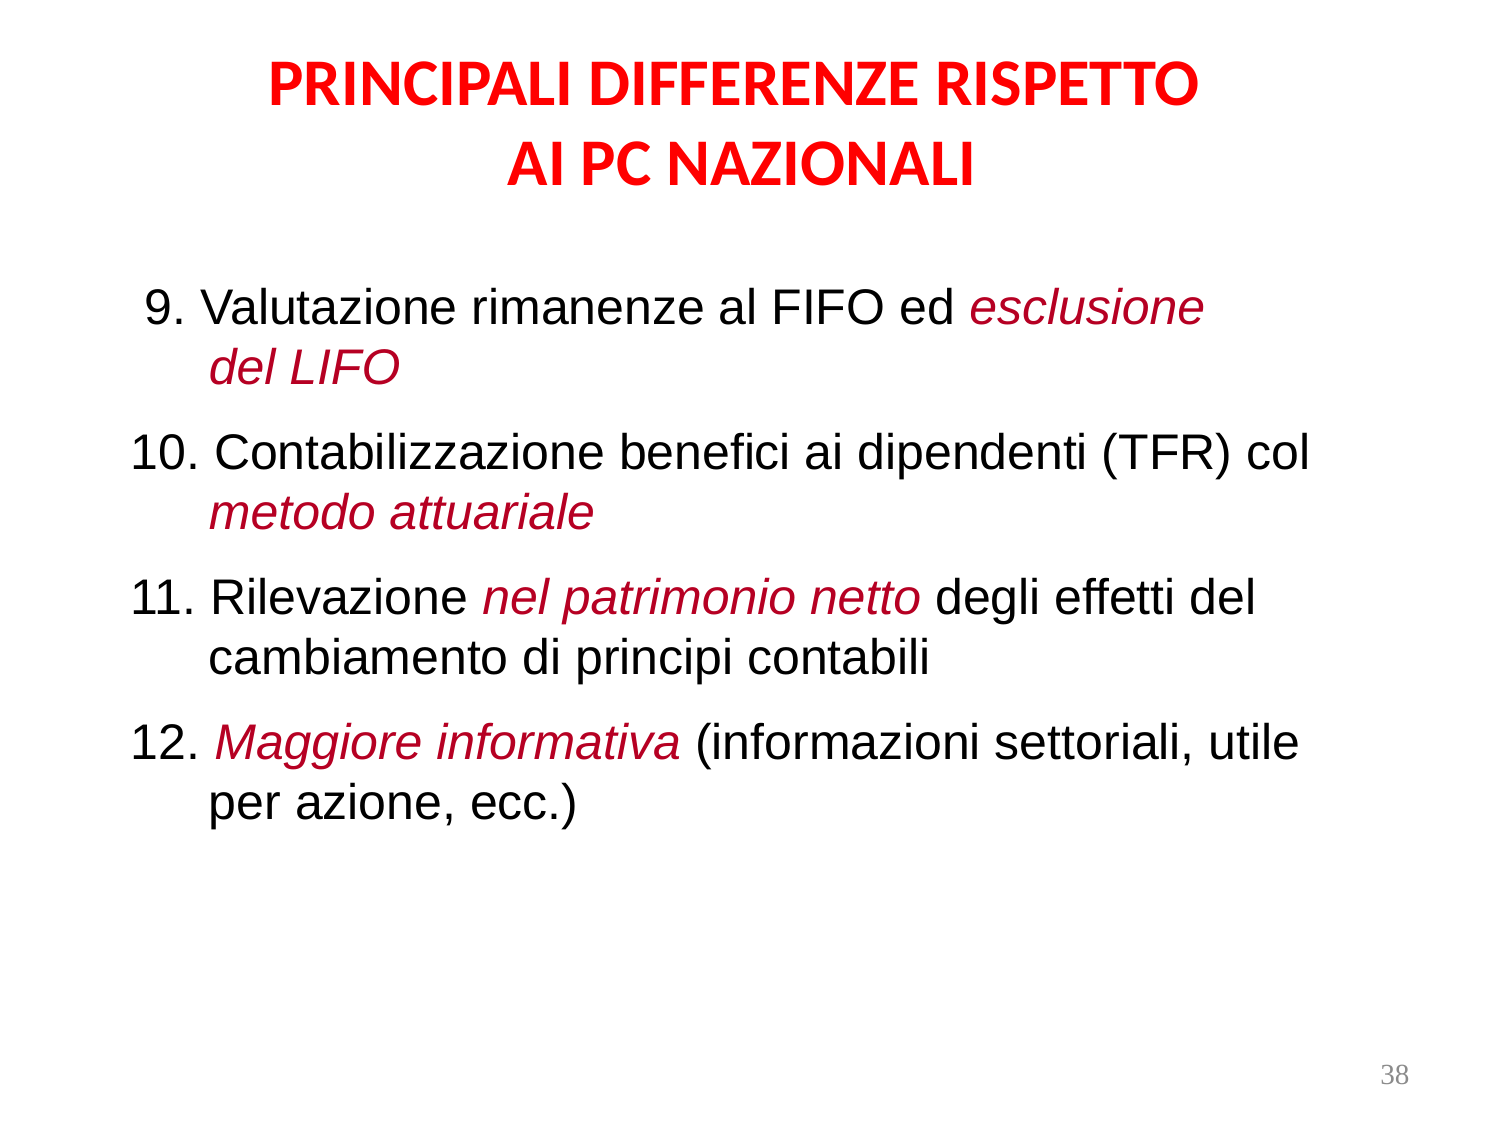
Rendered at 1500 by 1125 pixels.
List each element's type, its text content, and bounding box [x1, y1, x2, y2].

slide_number 38 [1074, 1042, 1425, 1103]
list 9. Valutazione rimanenze al FIFO ed esclusione del LIFO 10. Contabilizzazione benefici ai dipendenti (TFR) col metodo attuariale 11. Rilevazione nel patrimonio netto degli effetti del cambiamento di principi contabili 12. Maggiore informativa (informazioni settoriali, utile per azione, ecc.) [100, 267, 1397, 905]
title PRINCIPALI DIFFERENZE RISPETTO AI PC NAZIONALI [4, 31, 1480, 207]
